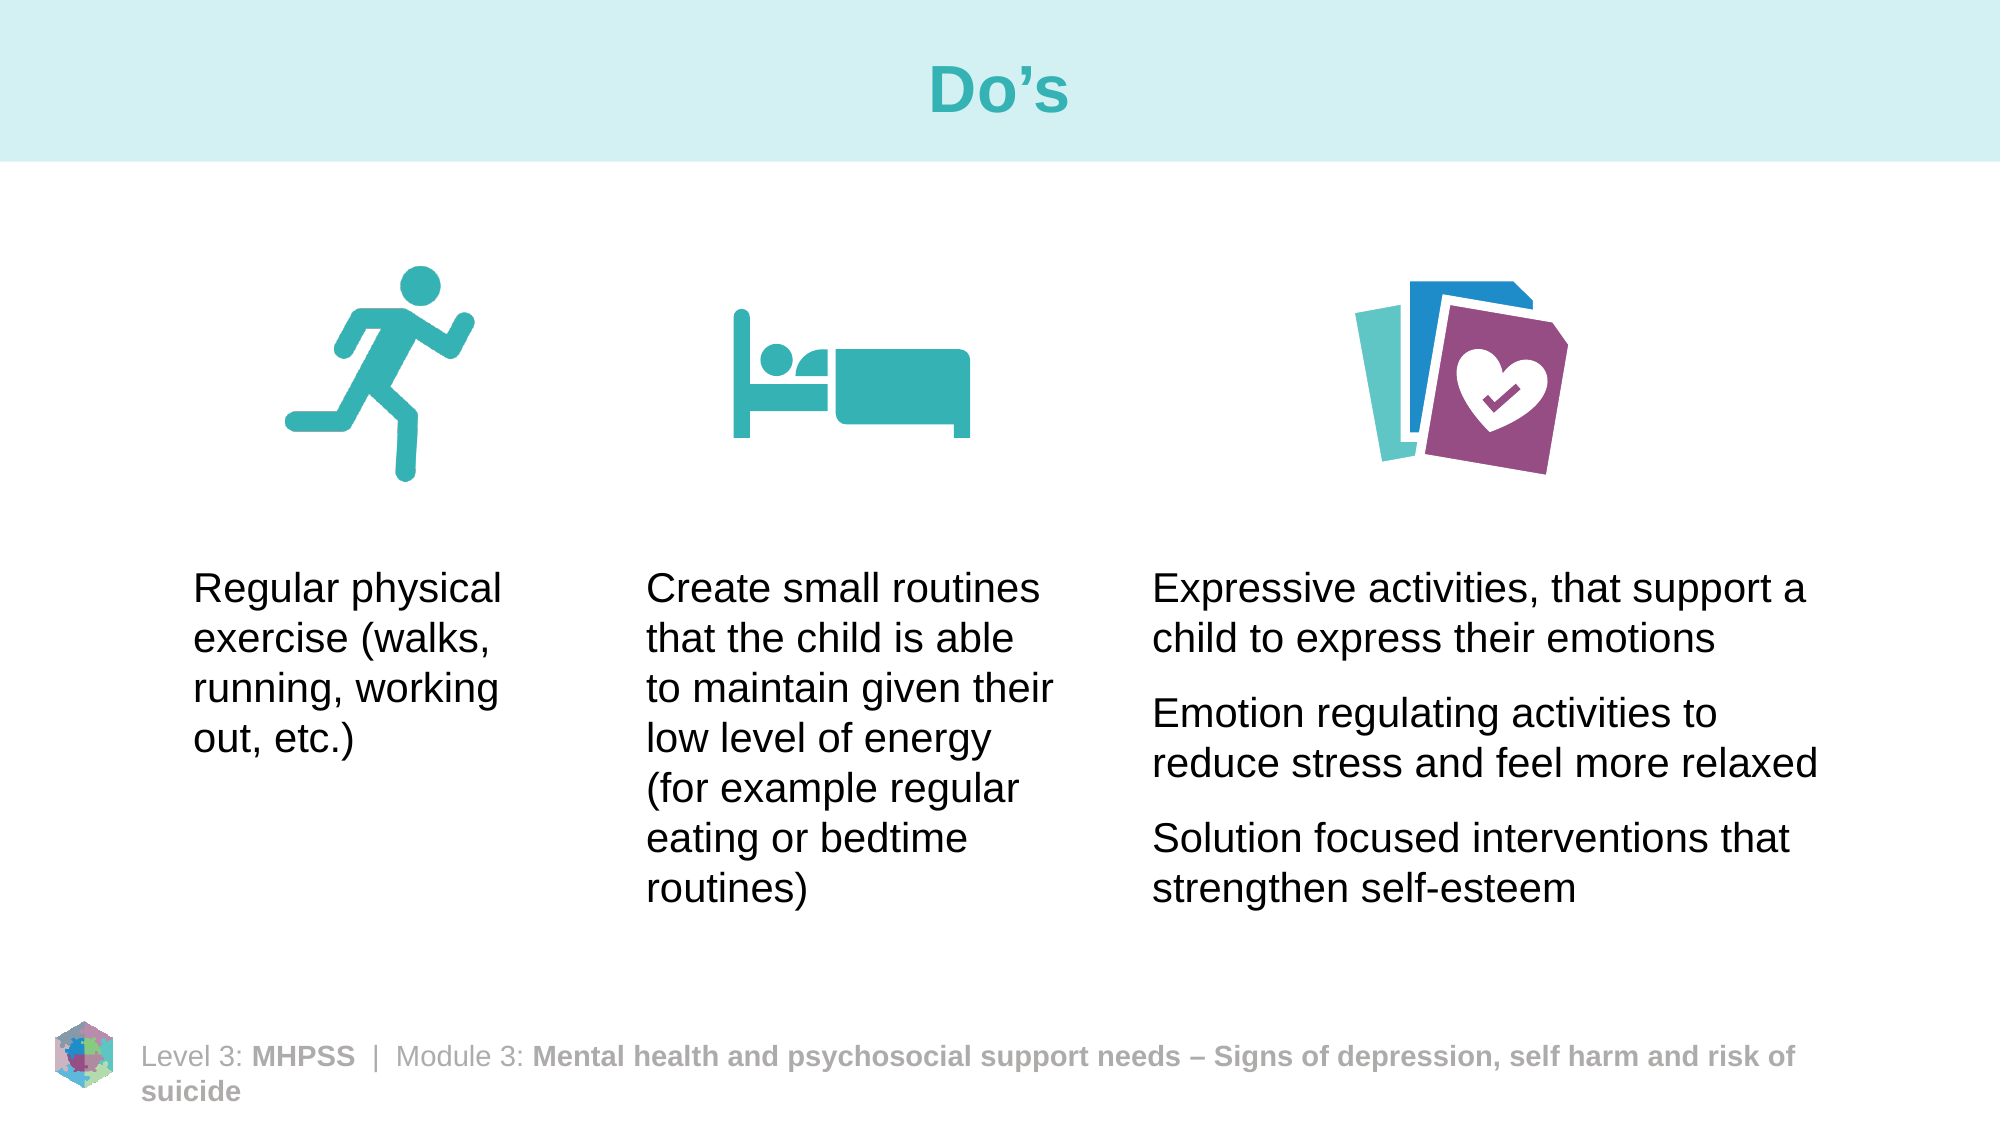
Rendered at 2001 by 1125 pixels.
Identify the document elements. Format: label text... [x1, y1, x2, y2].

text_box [733, 308, 971, 439]
text_box Regular physical exercise (walks, running, working out, etc.) [178, 553, 567, 769]
title Do’s [137, 19, 1863, 163]
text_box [1349, 276, 1577, 481]
picture [258, 252, 500, 494]
text_box Expressive activities, that support a child to express their emotions Emotion regulating activities to reduce stress and feel more relaxed Solution focused interventions that strengthen self-esteem [1137, 553, 1838, 919]
text_box Create small routines that the child is able to maintain given their low level of energy (for example regular eating or bedtime routines) [630, 553, 1073, 919]
picture [55, 1021, 113, 1088]
